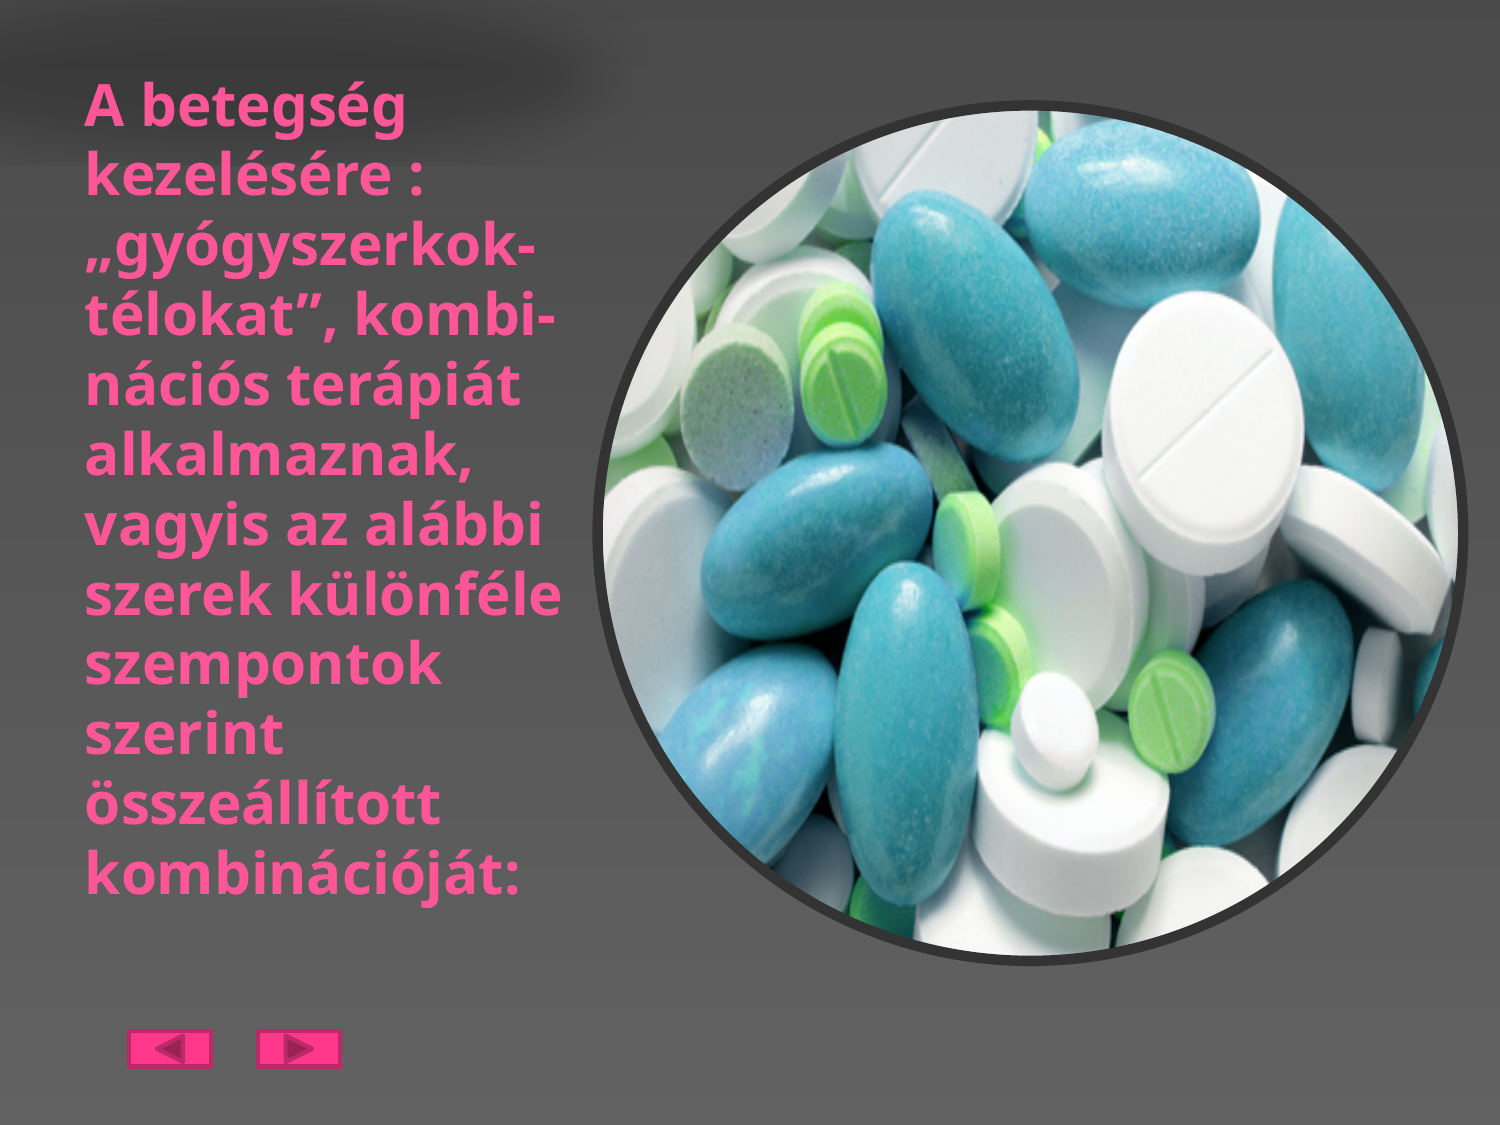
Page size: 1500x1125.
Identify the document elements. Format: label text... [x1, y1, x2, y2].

text_box [256, 1029, 342, 1069]
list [597, 105, 1464, 962]
list A betegség kezelésére : „gyógyszerkok-télokat”, kombi-nációs terápiát alkalmaznak, vagyis az alábbi szerek különféle szempontok szerint összeállított kombinációját: [70, 60, 587, 1036]
text_box [127, 1029, 213, 1069]
